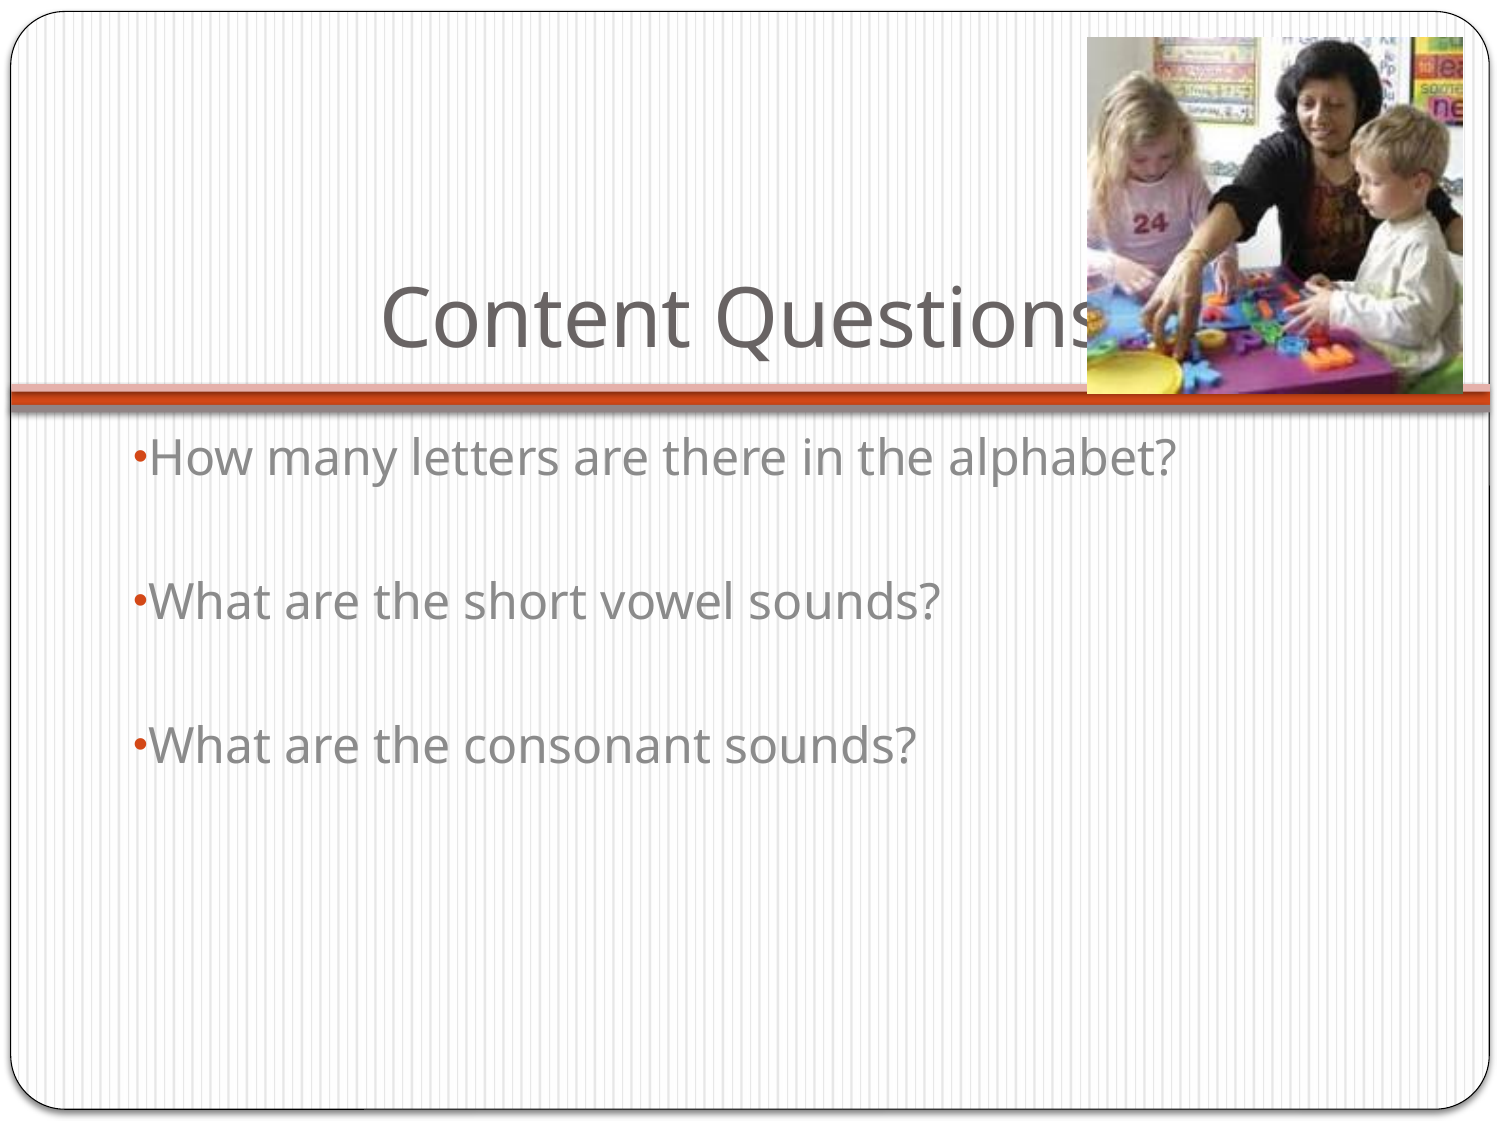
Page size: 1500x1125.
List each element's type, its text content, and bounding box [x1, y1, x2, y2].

list How many letters are there in the alphabet? What are the short vowel sounds? What are the consonant sounds? [118, 417, 1425, 1038]
title Content Questions: [118, 156, 1081, 380]
picture [1087, 37, 1463, 394]
